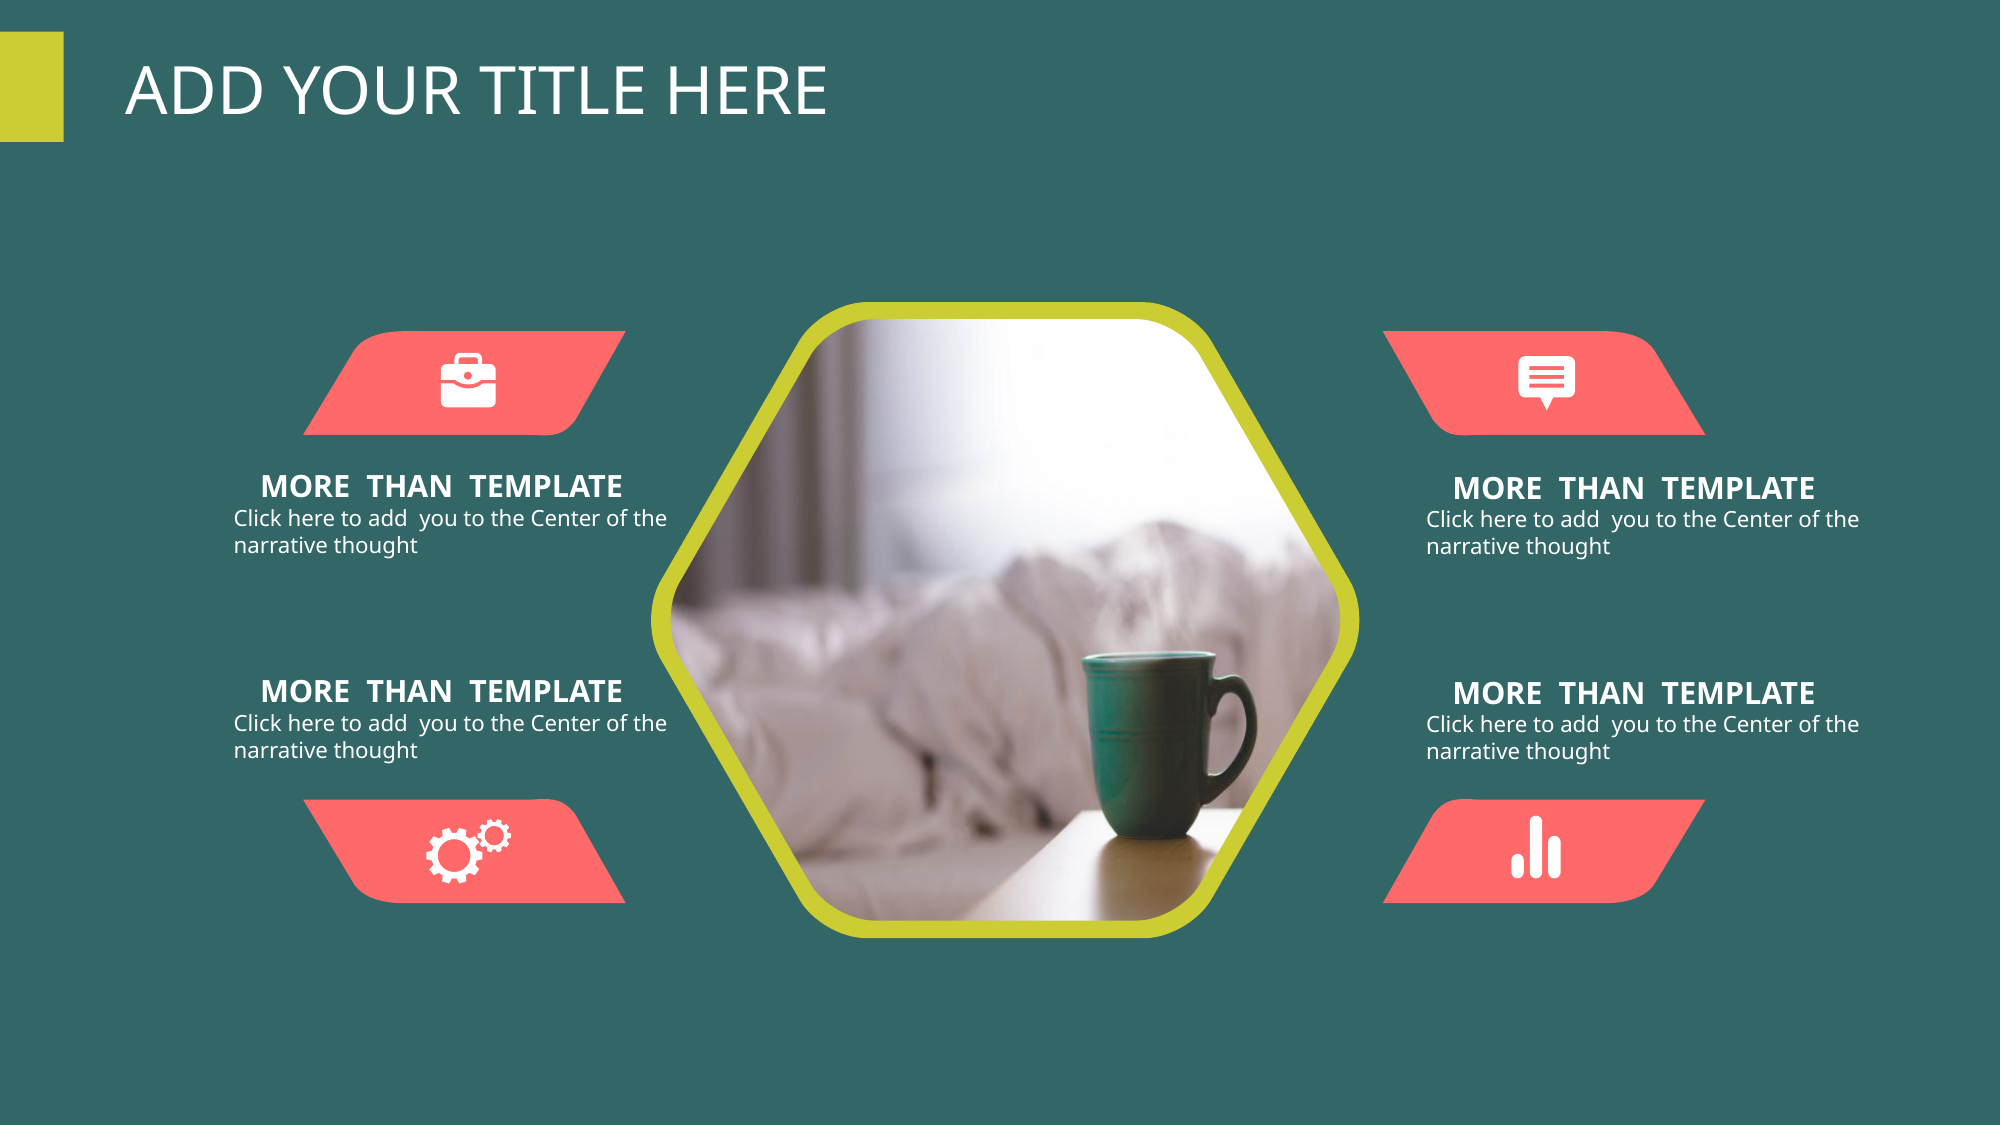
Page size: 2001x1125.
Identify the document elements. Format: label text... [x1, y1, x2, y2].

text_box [1382, 799, 1706, 904]
text_box MORE THAN TEMPLATE Click here to add you to the Center of the narrative thought [218, 456, 695, 629]
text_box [303, 799, 626, 904]
text_box MORE THAN TEMPLATE Click here to add you to the Center of the narrative thought [1410, 458, 1888, 630]
text_box ADD YOUR TITLE HERE [80, 40, 846, 136]
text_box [1382, 331, 1706, 436]
text_box [0, 31, 65, 143]
text_box [651, 629, 681, 662]
text_box [671, 319, 1341, 921]
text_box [303, 331, 626, 436]
text_box MORE THAN TEMPLATE Click here to add you to the Center of the narrative thought [218, 662, 695, 834]
text_box MORE THAN TEMPLATE Click here to add you to the Center of the narrative thought [1410, 663, 1888, 835]
text_box [695, 302, 1360, 939]
